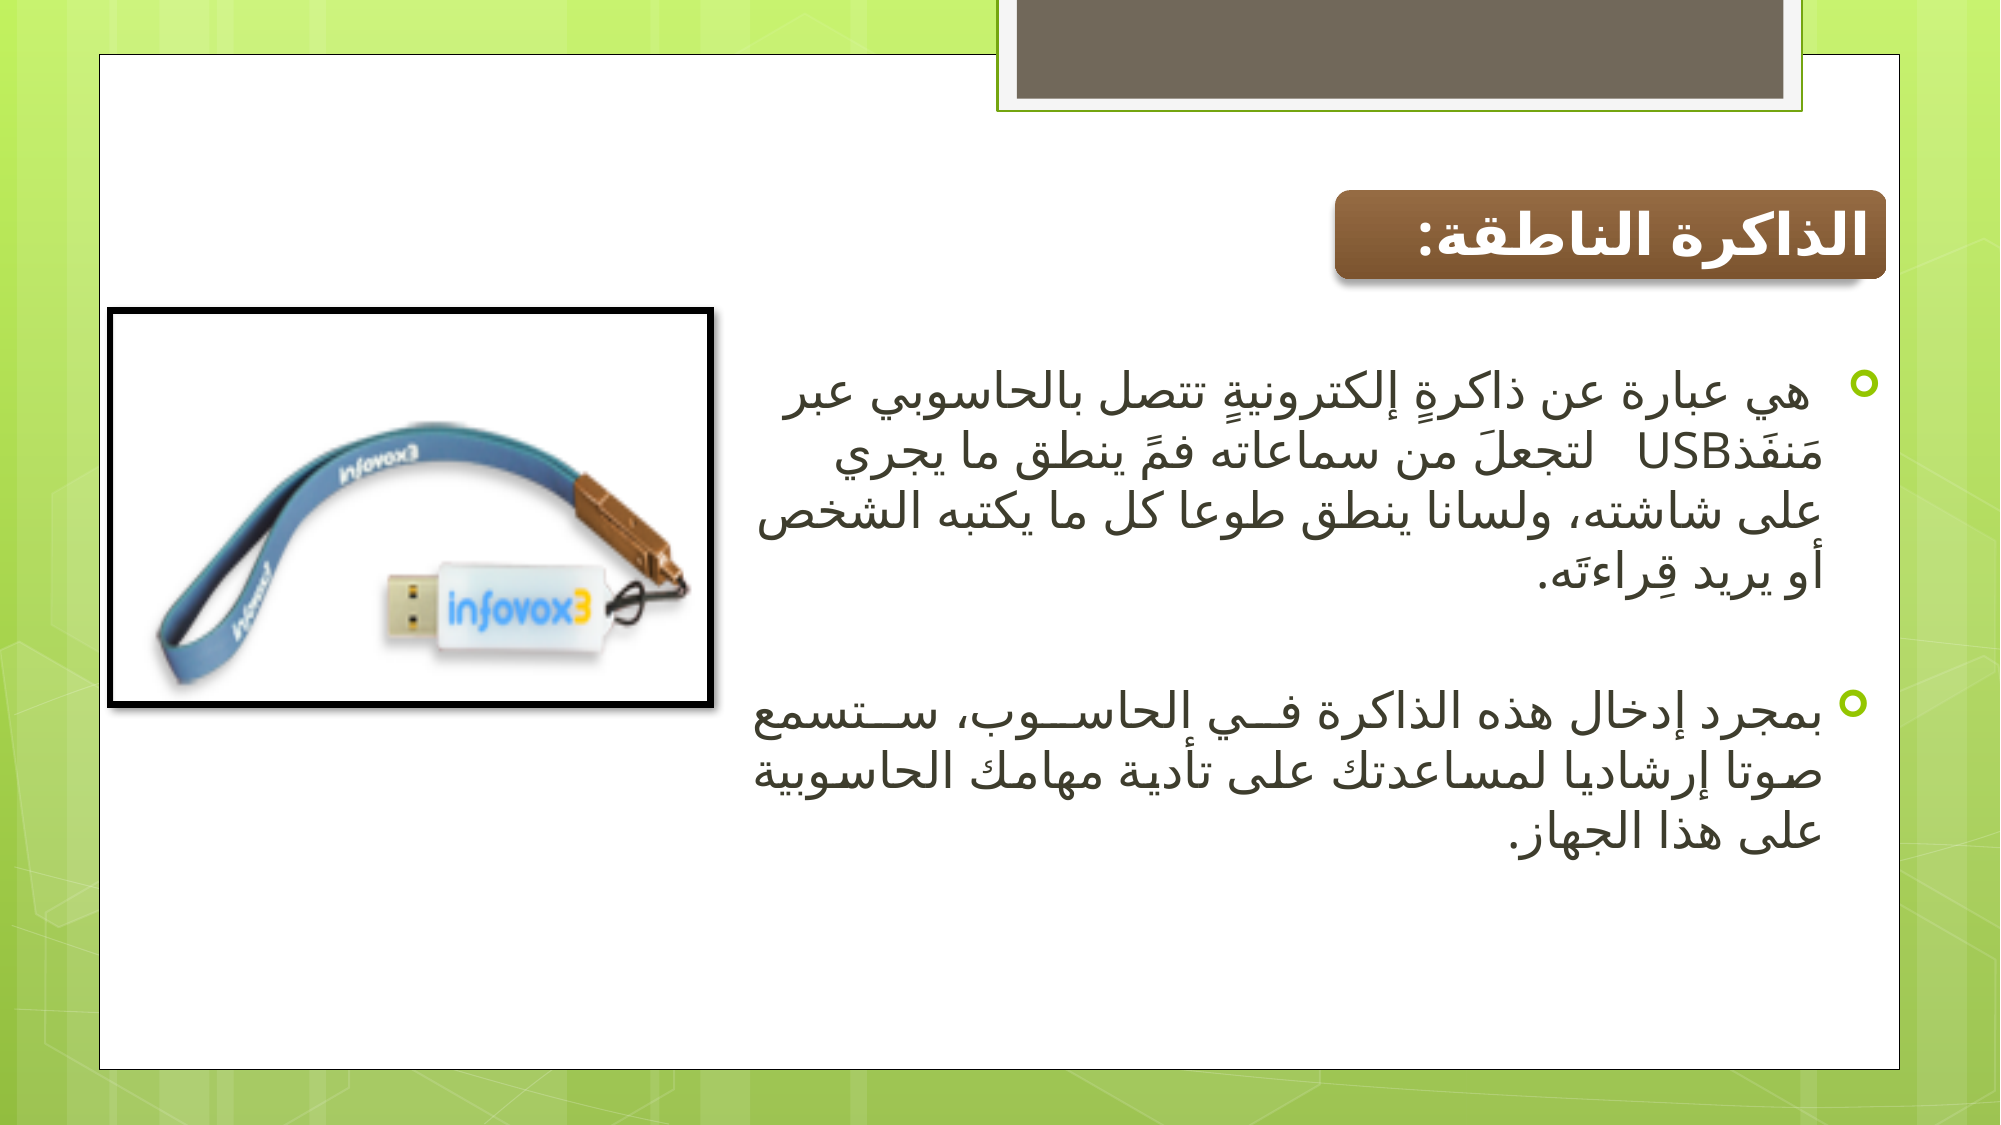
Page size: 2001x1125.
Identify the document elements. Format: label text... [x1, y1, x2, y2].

list الذاكرة الناطقة: هي عبارة عن ذاكرةٍ إلكترونيةٍ تتصل بالحاسوبي عبر مَنفَذUSB لتجعلَ من سماعاته فمً ينطق ما يجري على شاشته، ولسانا ينطق طوعا كل ما يكتبه الشخص أو يريد قِراءتَه. بمجرد إدخال هذه الذاكرة في الحاسوب، ستسمع صوتا إرشاديا لمساعدتك على تأدية مهامك الحاسوبية على هذا الجهاز. [737, 189, 1897, 996]
picture [113, 313, 708, 702]
